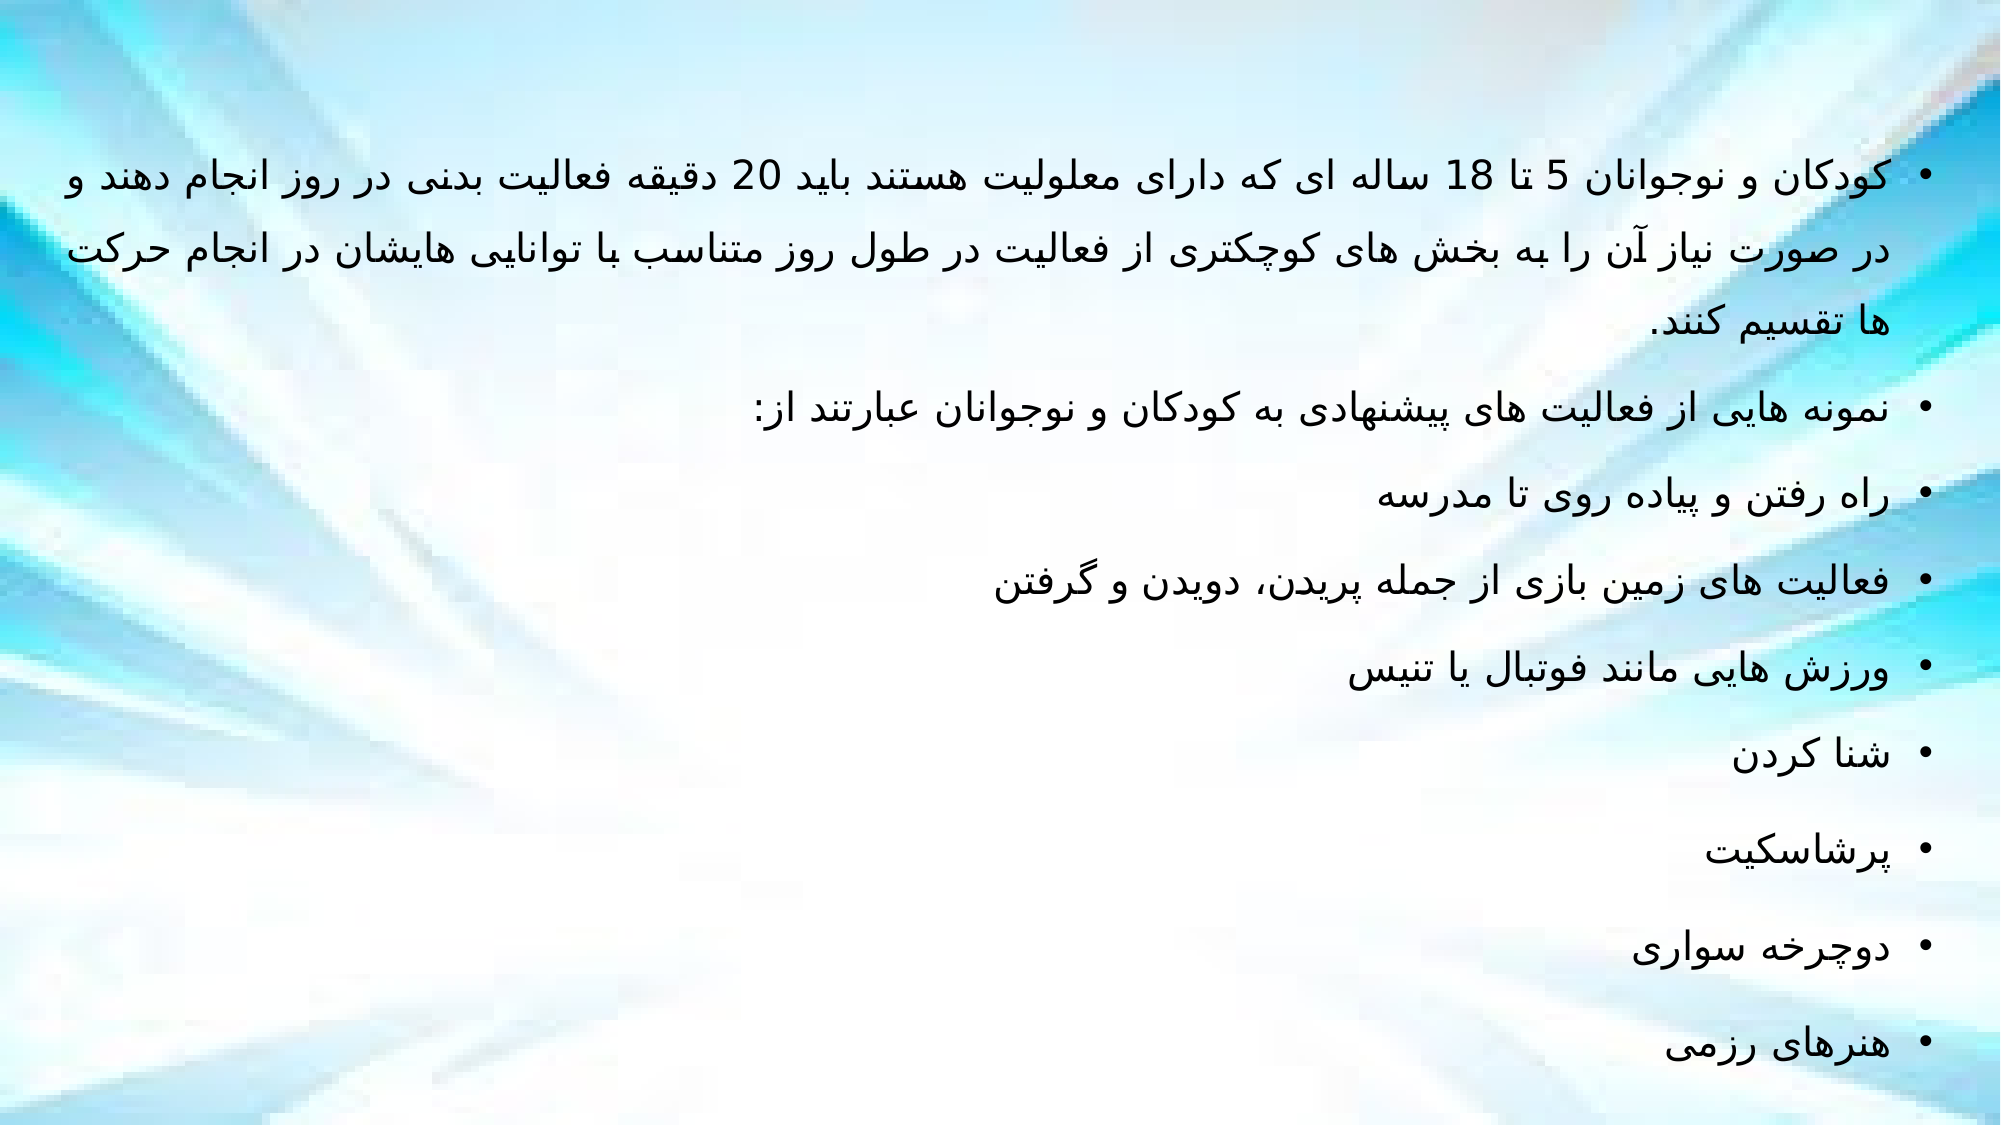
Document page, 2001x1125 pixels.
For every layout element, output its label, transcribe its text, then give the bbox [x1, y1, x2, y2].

list کودکان و نوجوانان 5 تا 18 ساله ای که دارای معلولیت هستند باید 20 دقیقه فعالیت بدنی در روز انجام دهند و در صورت نیاز آن را به بخش های کوچکتری از فعالیت در طول روز متناسب با توانایی هایشان در انجام حرکت ها تقسیم کنند. نمونه هایی از فعالیت های پیشنهادی به کودکان و نوجوانان عبارتند از: راه رفتن و پیاده روی تا مدرسه فعالیت های زمین بازی از جمله پریدن، دویدن و گرفتن ورزش هایی مانند فوتبال یا تنیس شنا کردن پرشاسکیت دوچرخه سواری هنرهای رزمی [50, 118, 1944, 1082]
picture [0, 0, 2001, 1125]
